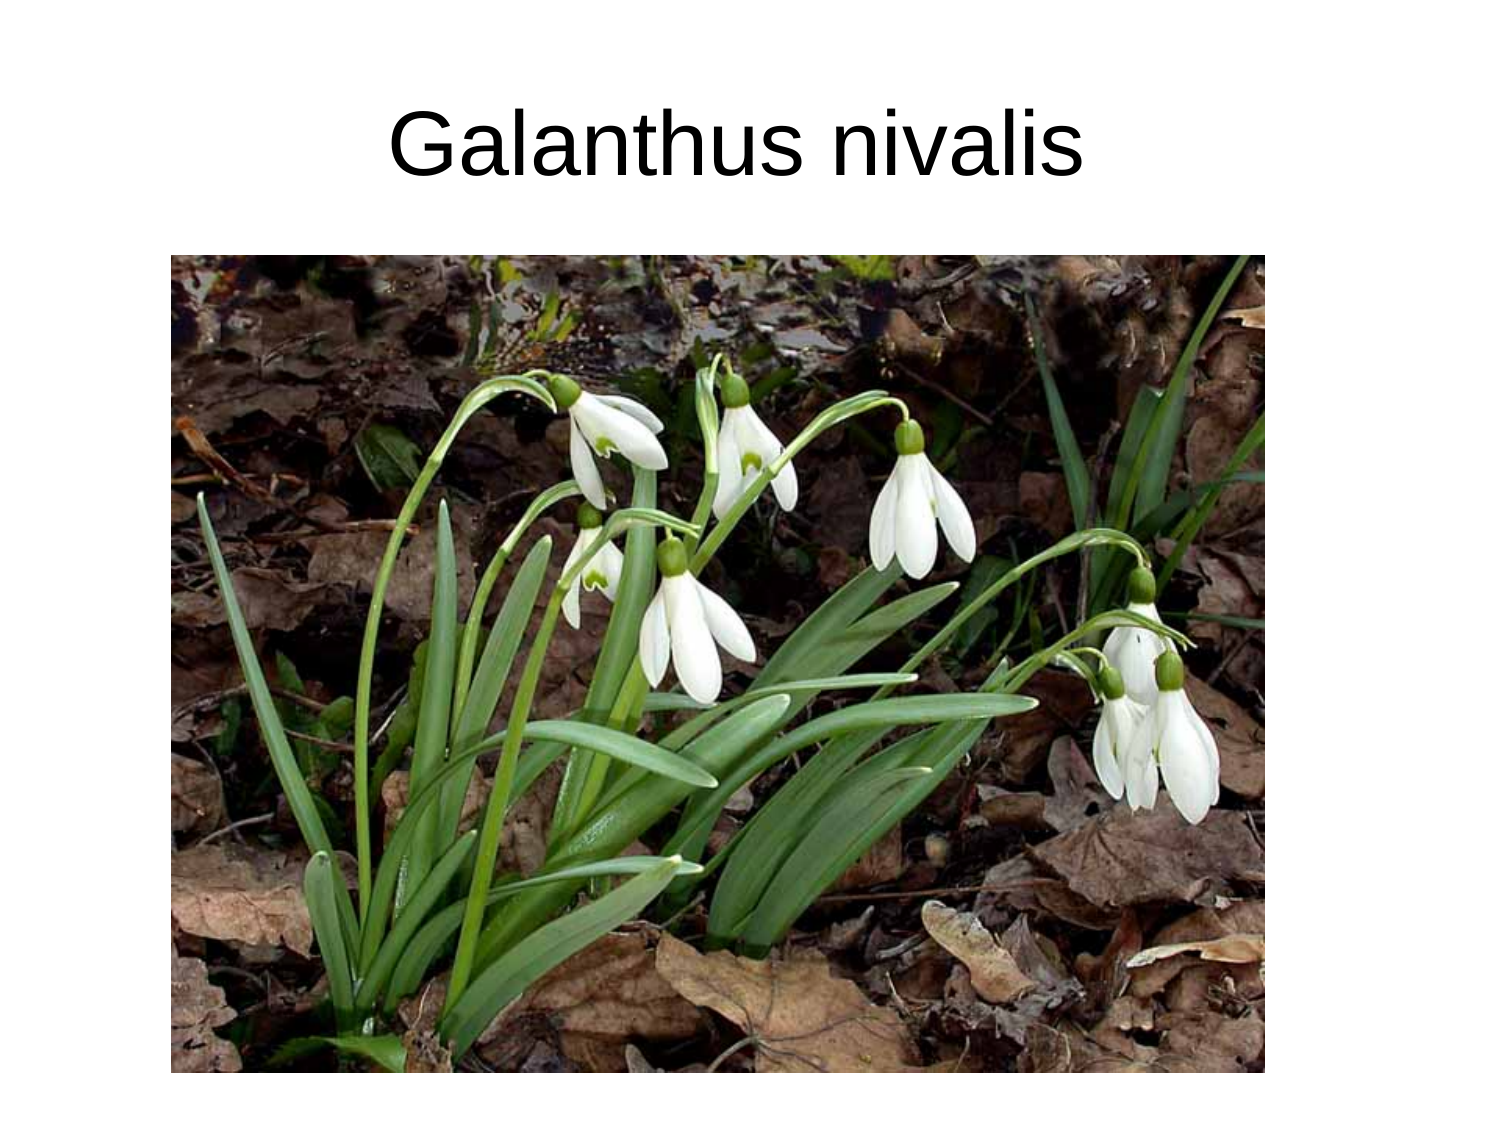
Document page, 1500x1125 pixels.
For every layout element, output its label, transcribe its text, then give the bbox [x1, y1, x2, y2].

picture [170, 255, 1266, 1073]
title Galanthus nivalis [75, 45, 1425, 233]
